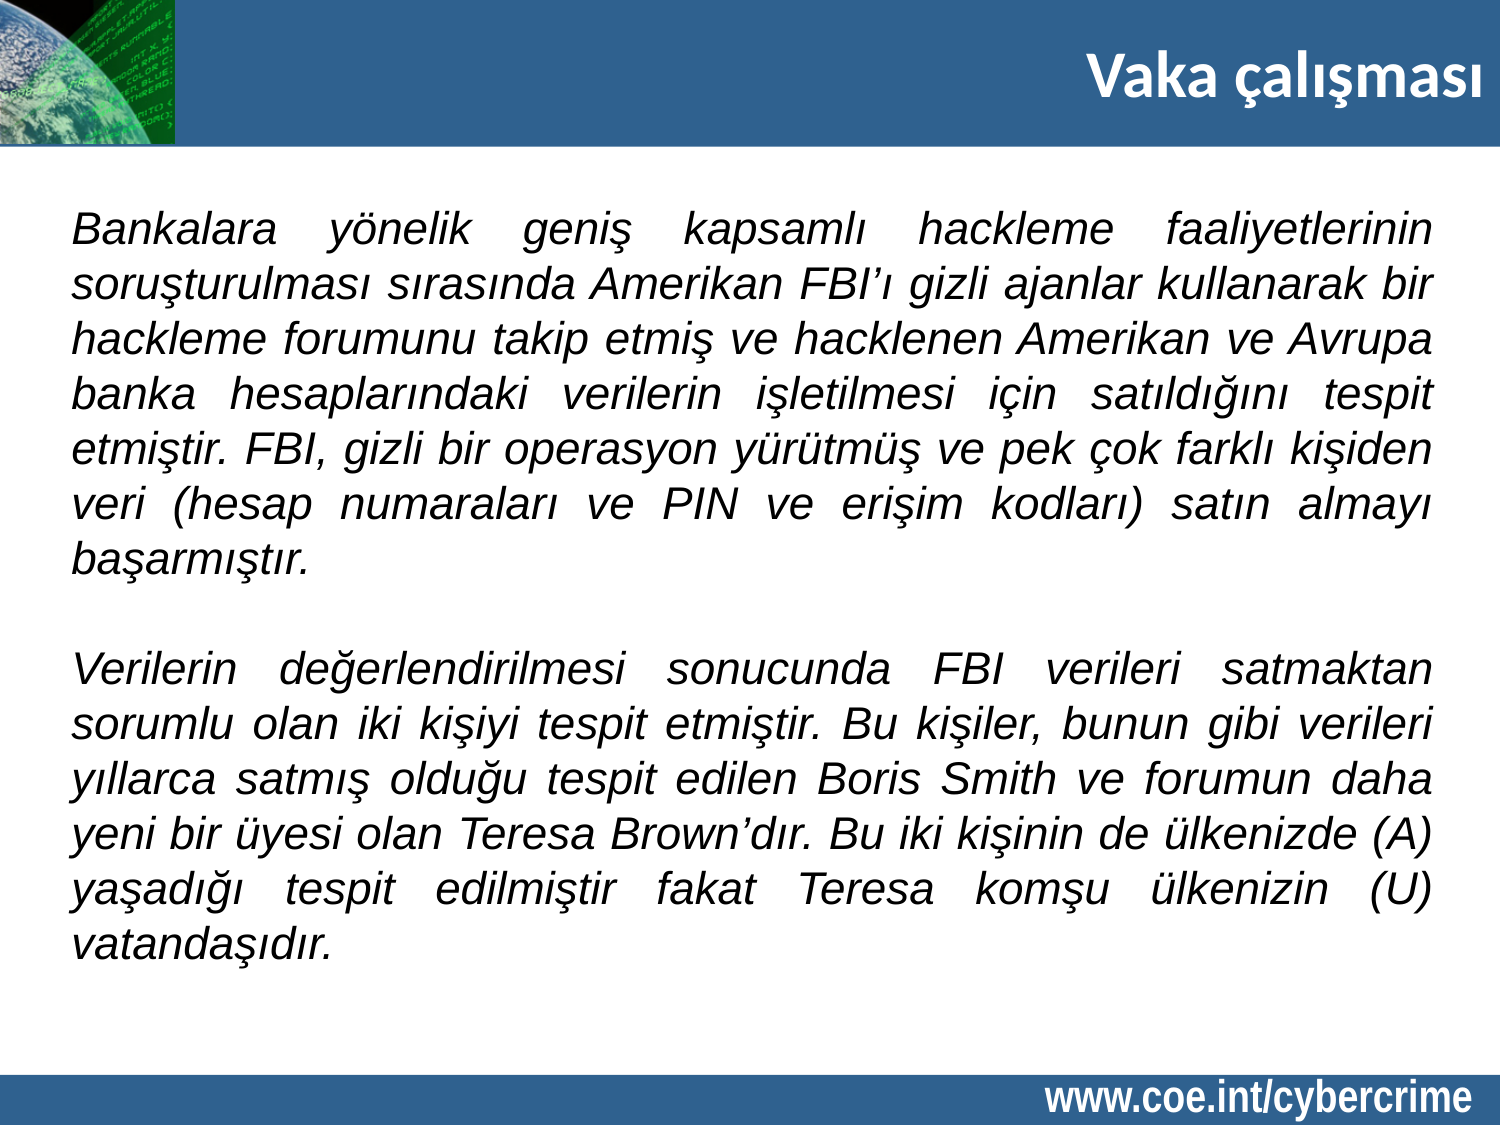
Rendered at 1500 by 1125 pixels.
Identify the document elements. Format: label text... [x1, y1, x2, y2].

text_box www.coe.int/cybercrime [1030, 1059, 1500, 1125]
text_box Bankalara yönelik geniş kapsamlı hackleme faaliyetlerinin soruşturulması sırasında Amerikan FBI’ı gizli ajanlar kullanarak bir hackleme forumunu takip etmiş ve hacklenen Amerikan ve Avrupa banka hesaplarındaki verilerin işletilmesi için satıldığını tespit etmiştir. FBI, gizli bir operasyon yürütmüş ve pek çok farklı kişiden veri (hesap numaraları ve PIN ve erişim kodları) satın almayı başarmıştır. Verilerin değerlendirilmesi sonucunda FBI verileri satmaktan sorumlu olan iki kişiyi tespit etmiştir. Bu kişiler, bunun gibi verileri yıllarca satmış olduğu tespit edilen Boris Smith ve forumun daha yeni bir üyesi olan Teresa Brown’dır. Bu iki kişinin de ülkenizde (A) yaşadığı tespit edilmiştir fakat Teresa komşu ülkenizin (U) vatandaşıdır. [56, 191, 1450, 1031]
text_box Vaka çalışması [177, 0, 1500, 149]
text_box [0, 1073, 1030, 1125]
picture [0, 0, 175, 144]
